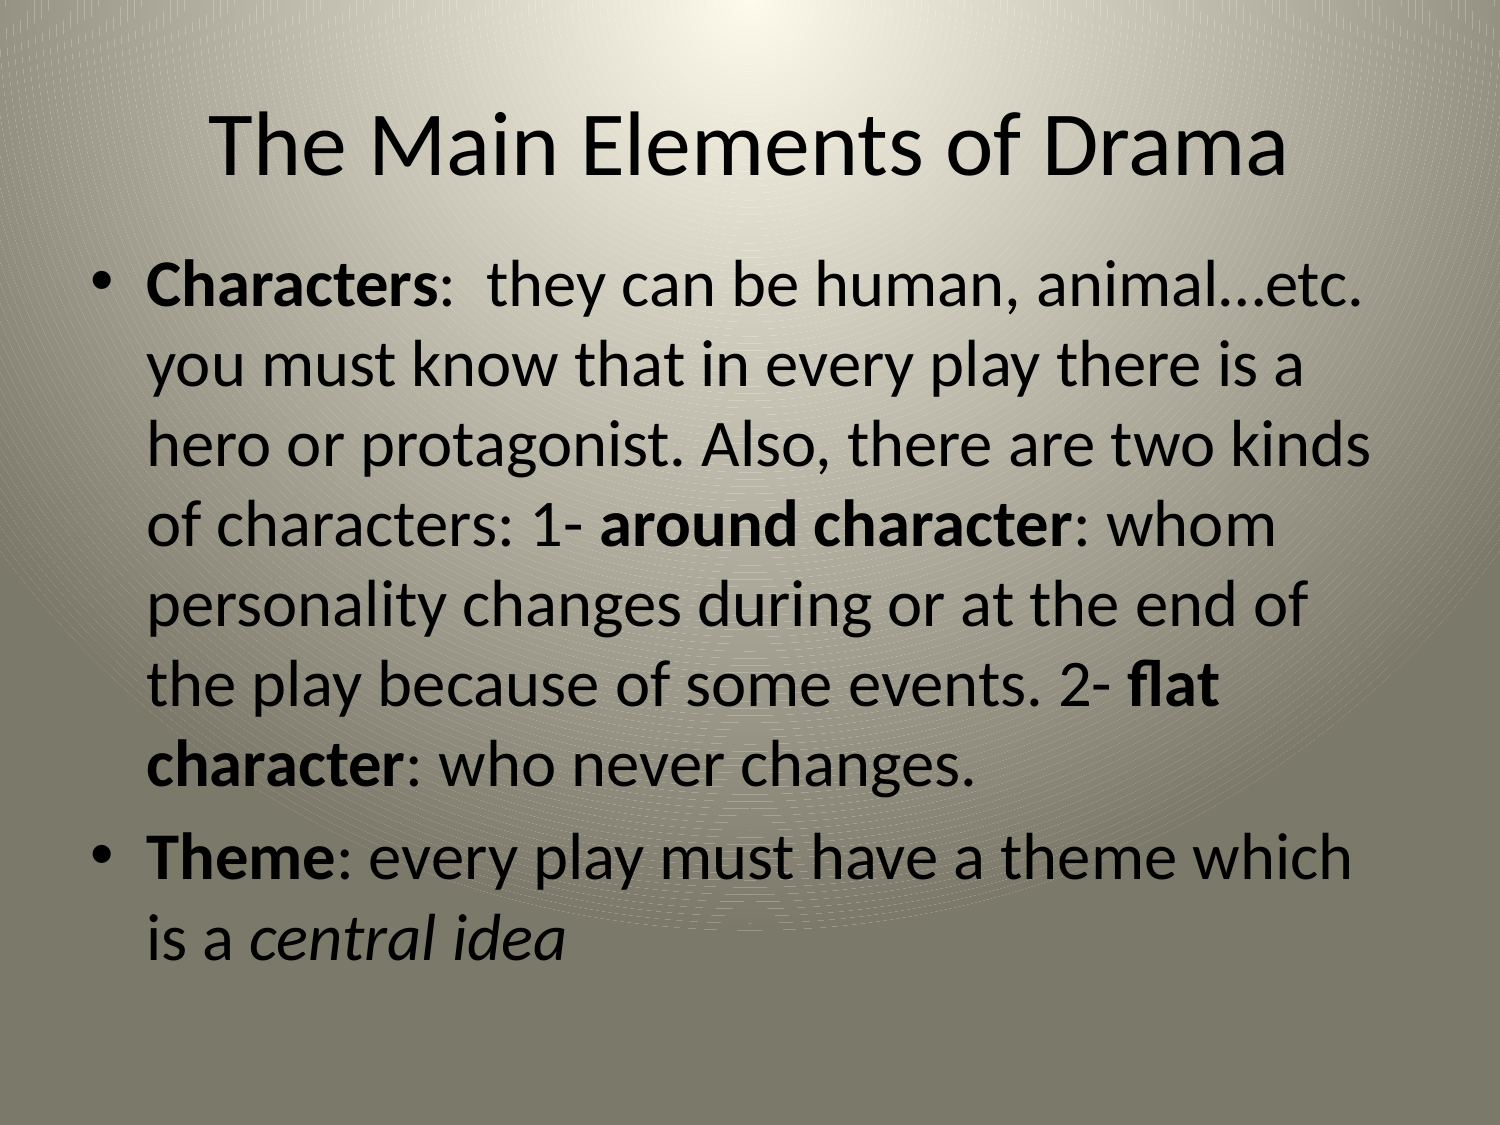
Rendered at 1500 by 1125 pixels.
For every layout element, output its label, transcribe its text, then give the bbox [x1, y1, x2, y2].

list Characters: they can be human, animal…etc. you must know that in every play there is a hero or protagonist. Also, there are two kinds of characters: 1- around character: whom personality changes during or at the end of the play because of some events. 2- flat character: who never changes. Theme: every play must have a theme which is a central idea [75, 231, 1425, 1071]
title The Main Elements of Drama [75, 45, 1425, 231]
